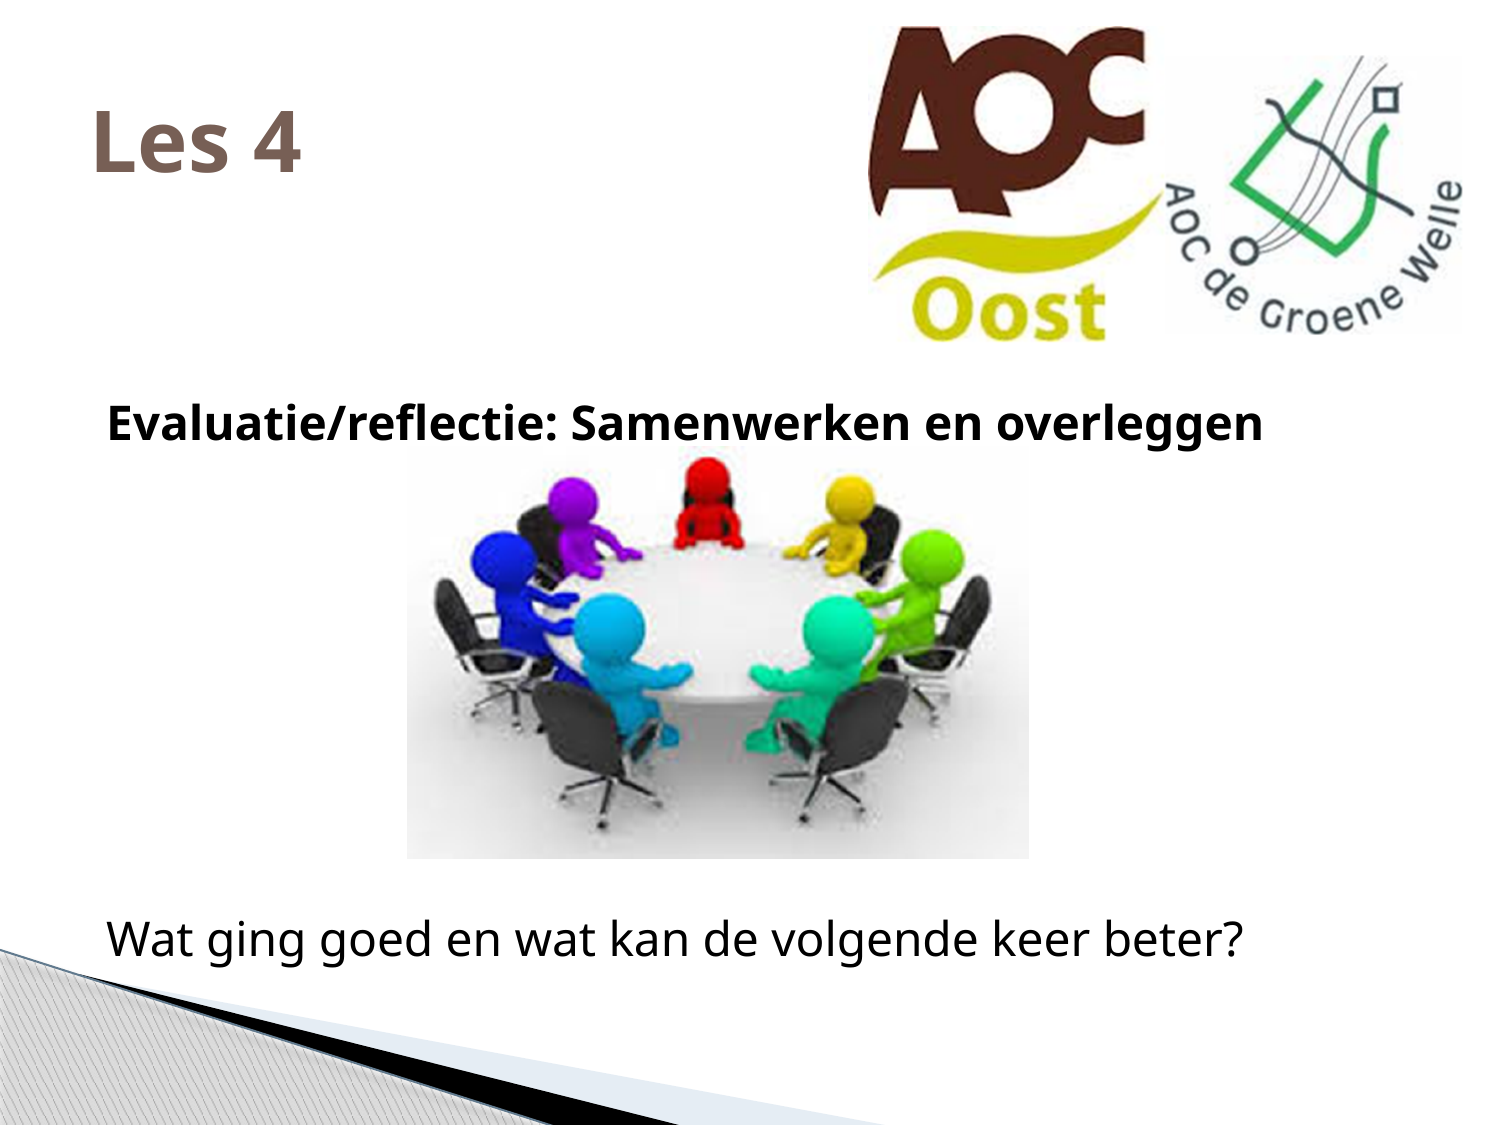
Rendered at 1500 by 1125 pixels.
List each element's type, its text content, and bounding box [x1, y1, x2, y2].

list Evaluatie/reflectie: Samenwerken en overleggen Wat ging goed en wat kan de volgende keer beter? [75, 385, 1425, 986]
picture [867, 26, 1473, 365]
picture [407, 446, 1029, 859]
title Les 4 [75, 45, 862, 233]
